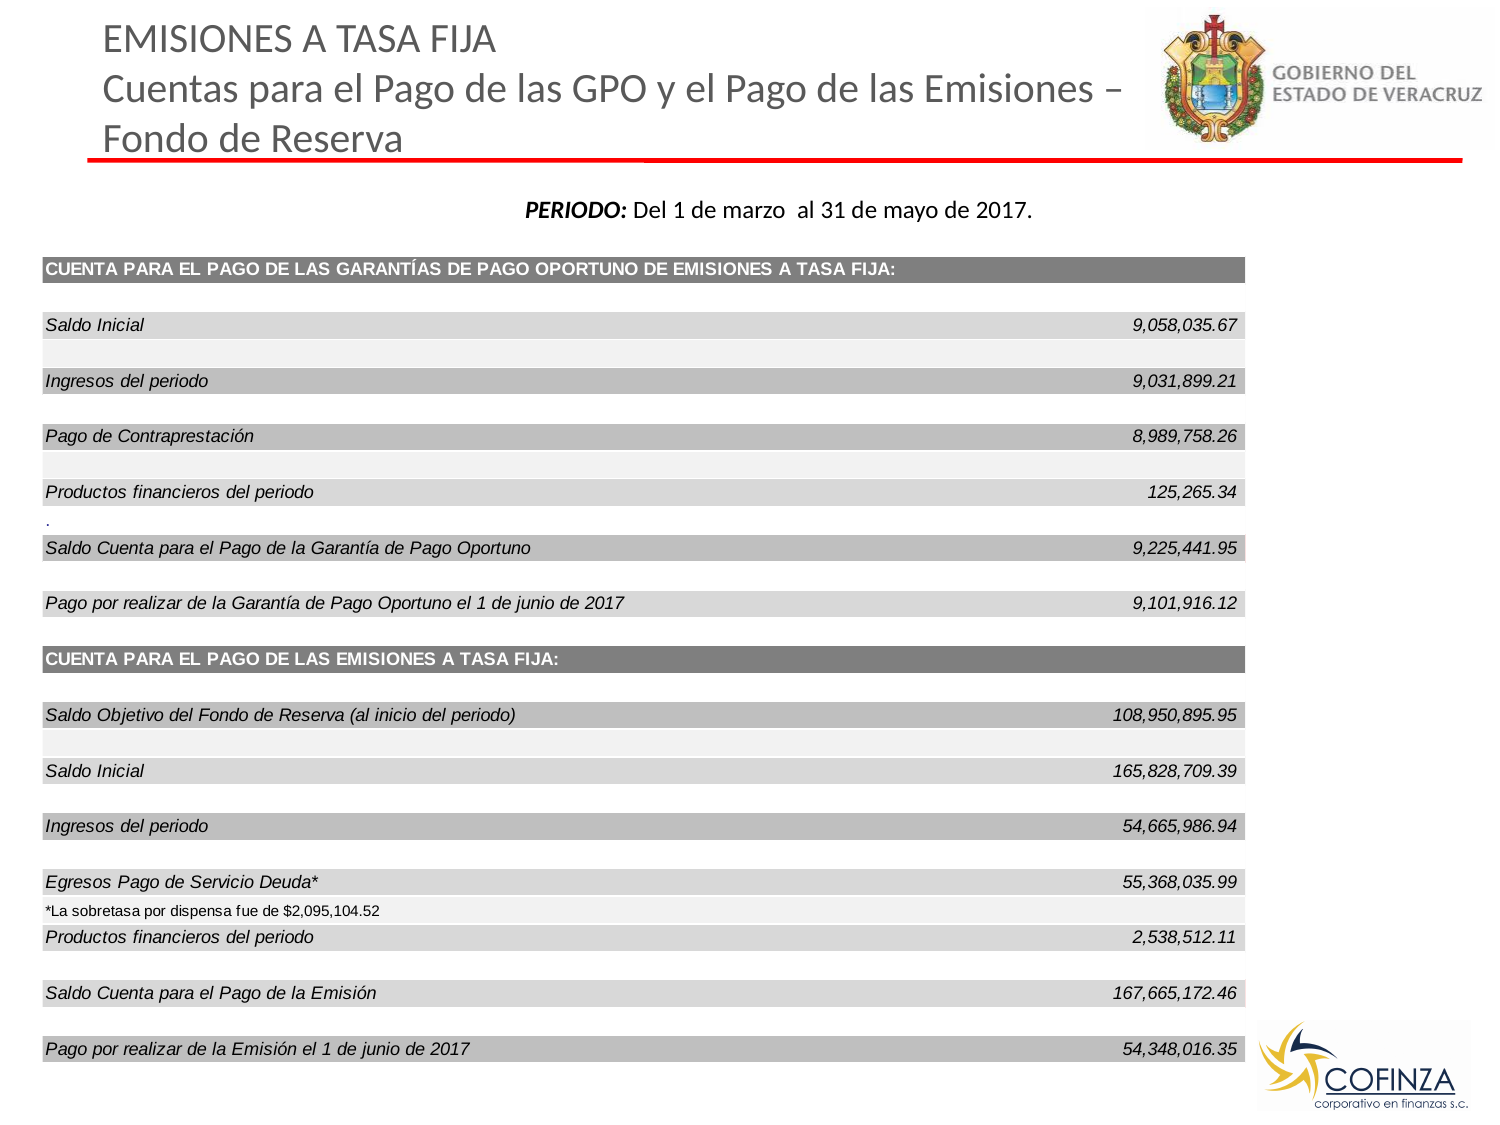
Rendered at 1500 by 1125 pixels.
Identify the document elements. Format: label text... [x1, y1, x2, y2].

picture [41, 255, 1247, 1065]
title EMISIONES A TASA FIJA Cuentas para el Pago de las GPO y el Pago de las Emisiones –Fondo de Reserva [87, 23, 1200, 149]
text_box PERIODO: Del 1 de marzo al 31 de mayo de 2017. [88, 185, 1471, 262]
picture [1257, 1020, 1471, 1111]
picture [1145, 7, 1495, 150]
